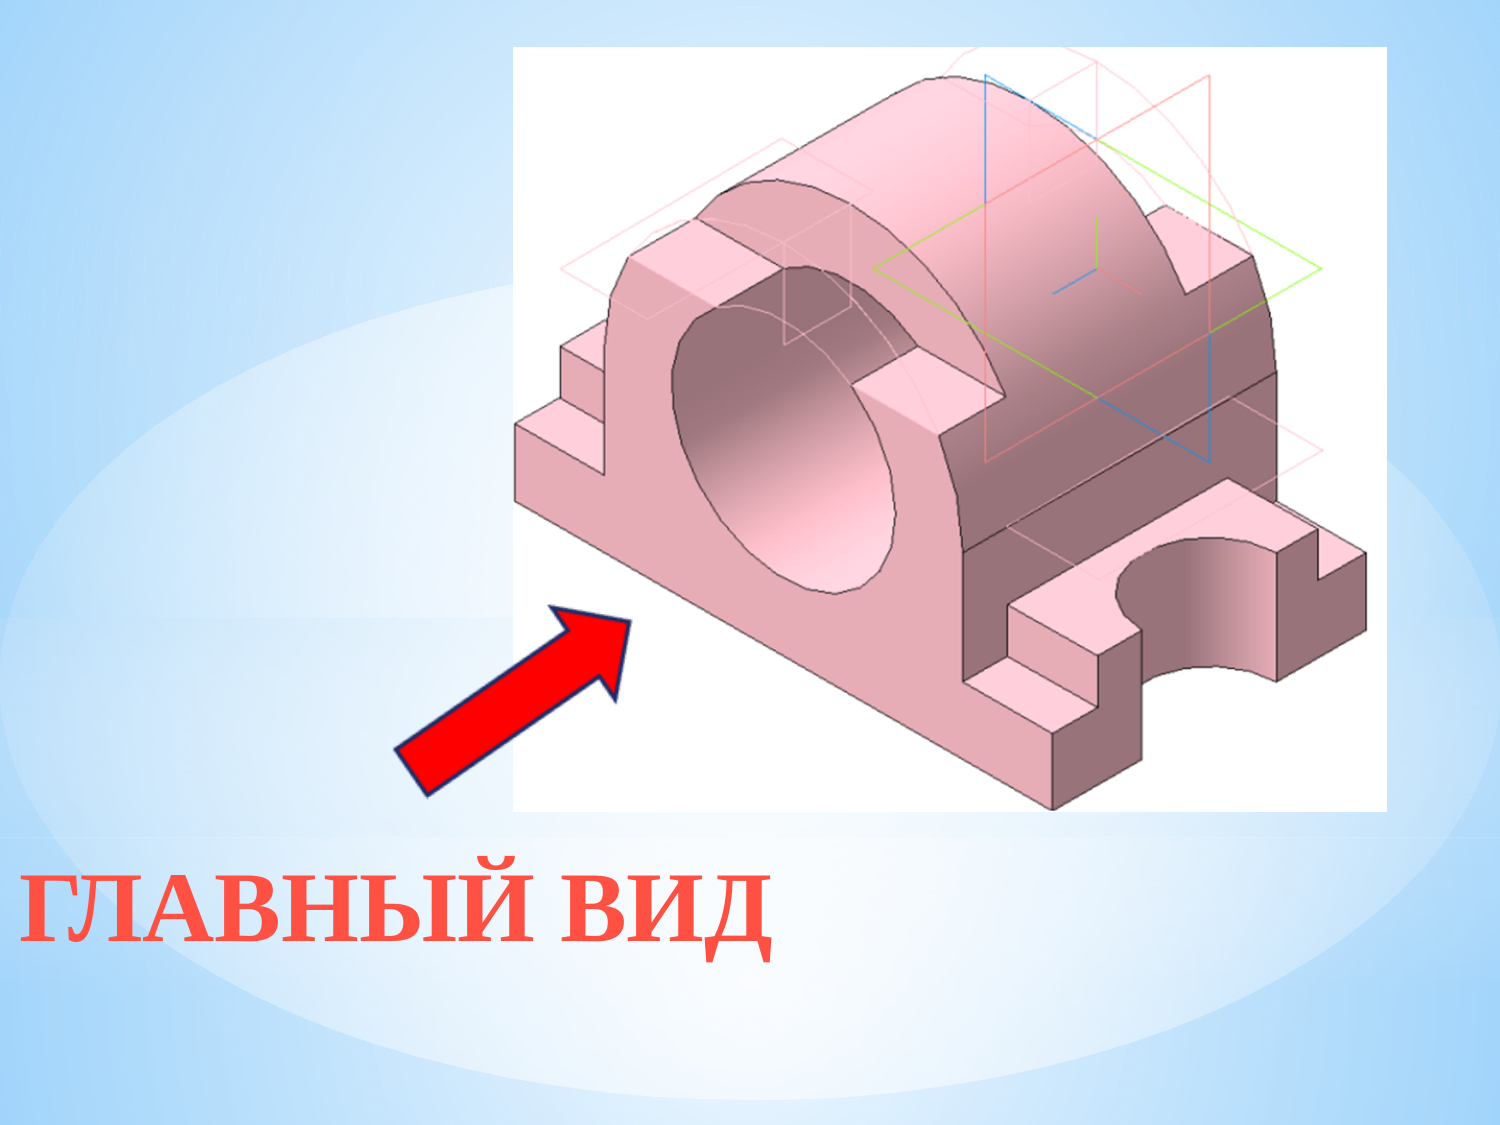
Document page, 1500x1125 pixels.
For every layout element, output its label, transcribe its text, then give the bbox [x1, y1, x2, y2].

picture [370, 46, 1387, 812]
title ГЛАВНЫЙ ВИД [1, 834, 793, 1038]
